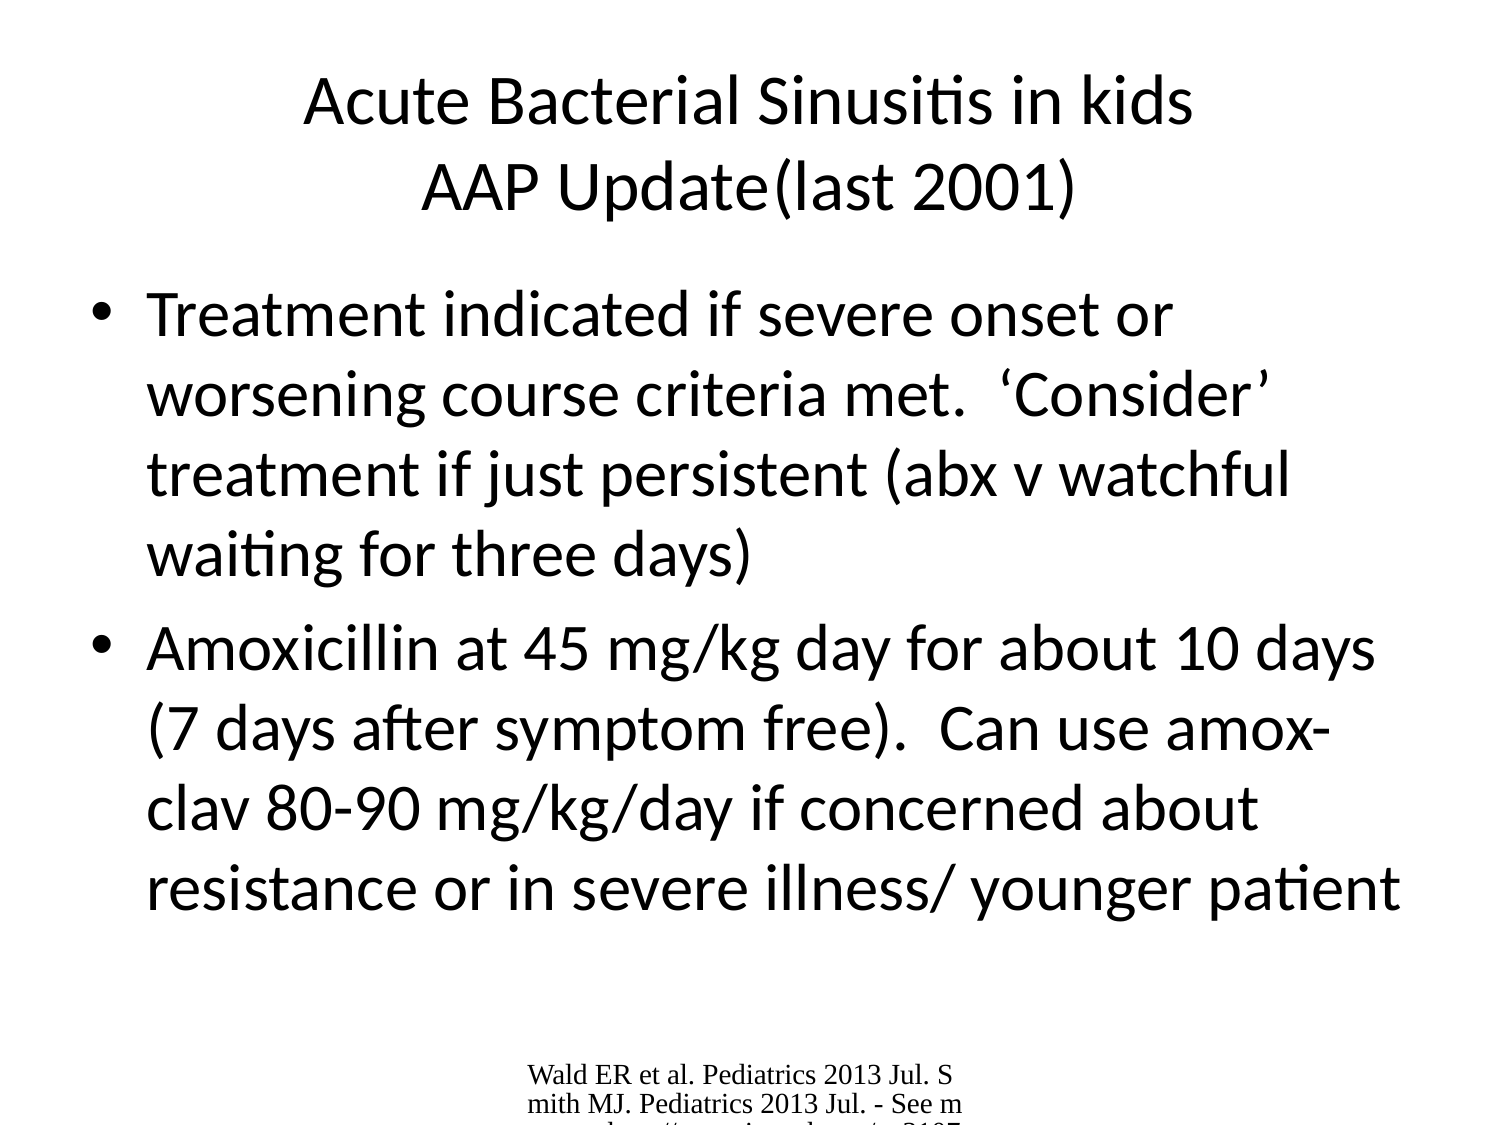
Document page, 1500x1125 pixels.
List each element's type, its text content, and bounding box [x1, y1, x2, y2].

footer Wald ER et al. Pediatrics 2013 Jul. Smith MJ. Pediatrics 2013 Jul. - See more at: http://www.jwatch.org/na31073/2013/07/12/acute-bacterial-sinusitis-children#sthash.9LnCD5pu.dpuf [512, 1042, 988, 1103]
title Acute Bacterial Sinusitis in kids AAP Update (last 2001) [75, 45, 1425, 233]
list Treatment indicated if severe onset or worsening course criteria met. ‘Consider’ treatment if just persistent (abx v watchful waiting for three days) Amoxicillin at 45 mg/kg day for about 10 days (7 days after symptom free). Can use amox-clav 80-90 mg/kg/day if concerned about resistance or in severe illness/ younger patient [75, 262, 1425, 1005]
